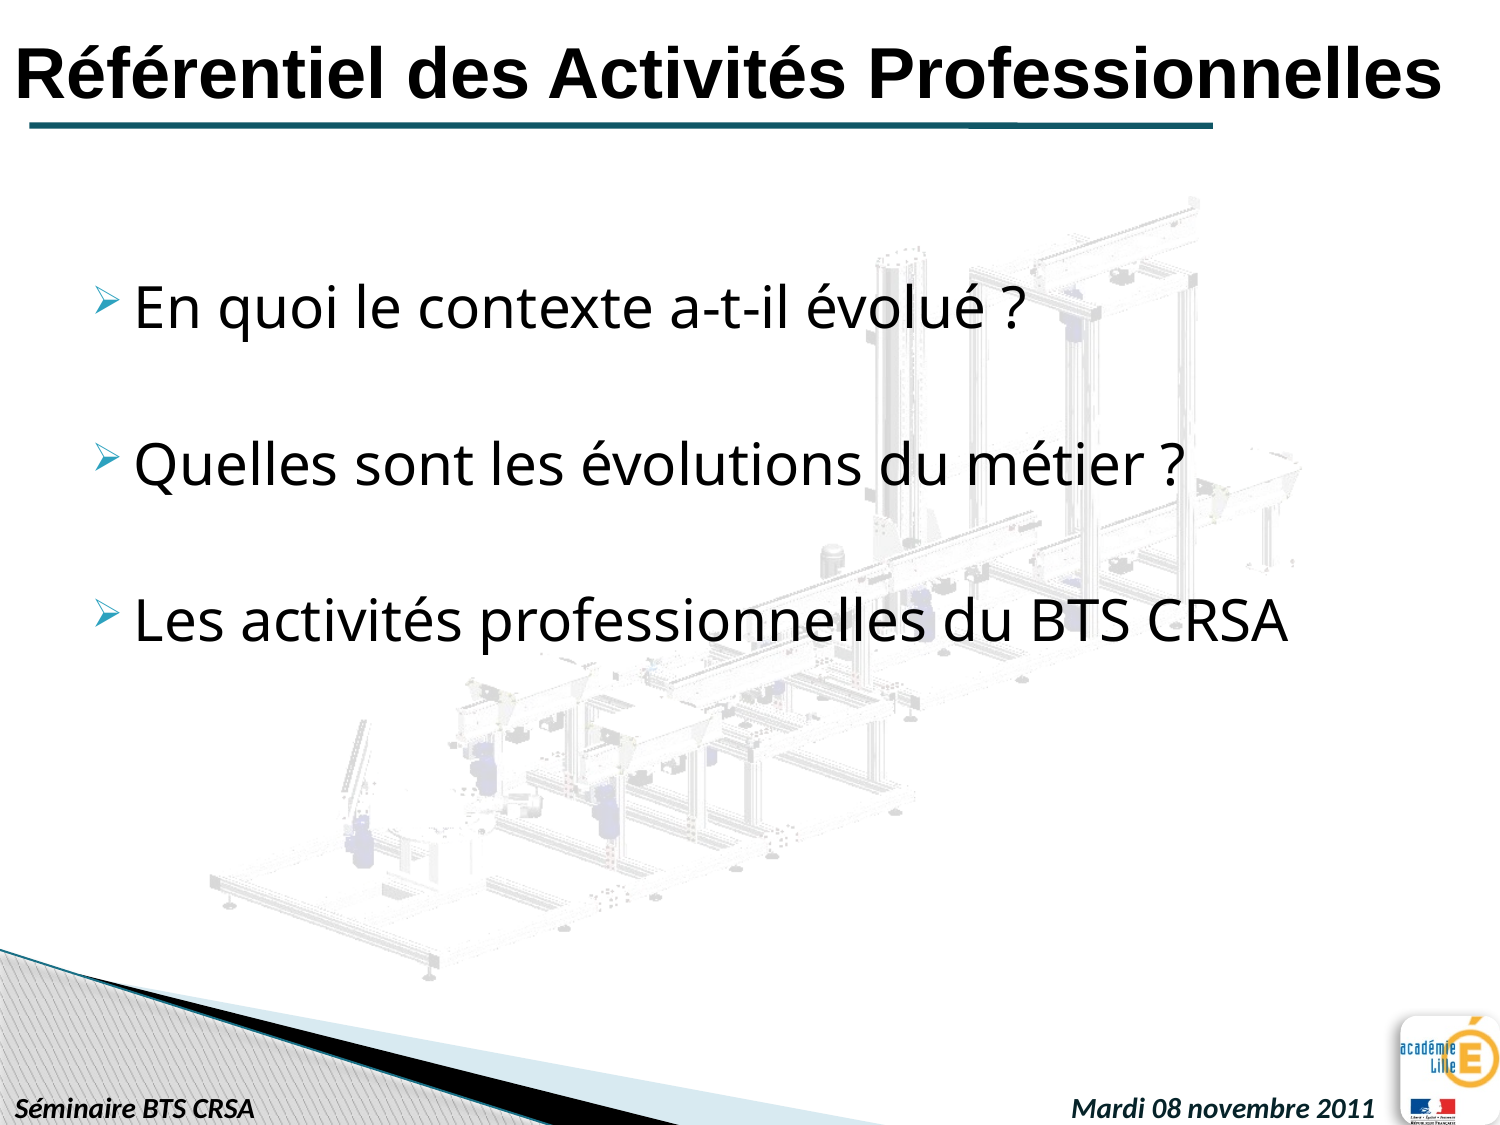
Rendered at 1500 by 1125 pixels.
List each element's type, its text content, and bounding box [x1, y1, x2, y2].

text_box En quoi le contexte a-t-il évolué ? Quelles sont les évolutions du métier ? Les activités professionnelles du BTS CRSA [58, 184, 1417, 681]
text_box Séminaire BTS CRSA Mardi 08 novembre 2011 [0, 1082, 1394, 1125]
text_box Référentiel des Activités Professionnelles [0, 19, 1471, 126]
picture [200, 196, 1327, 988]
picture [1400, 1015, 1500, 1125]
